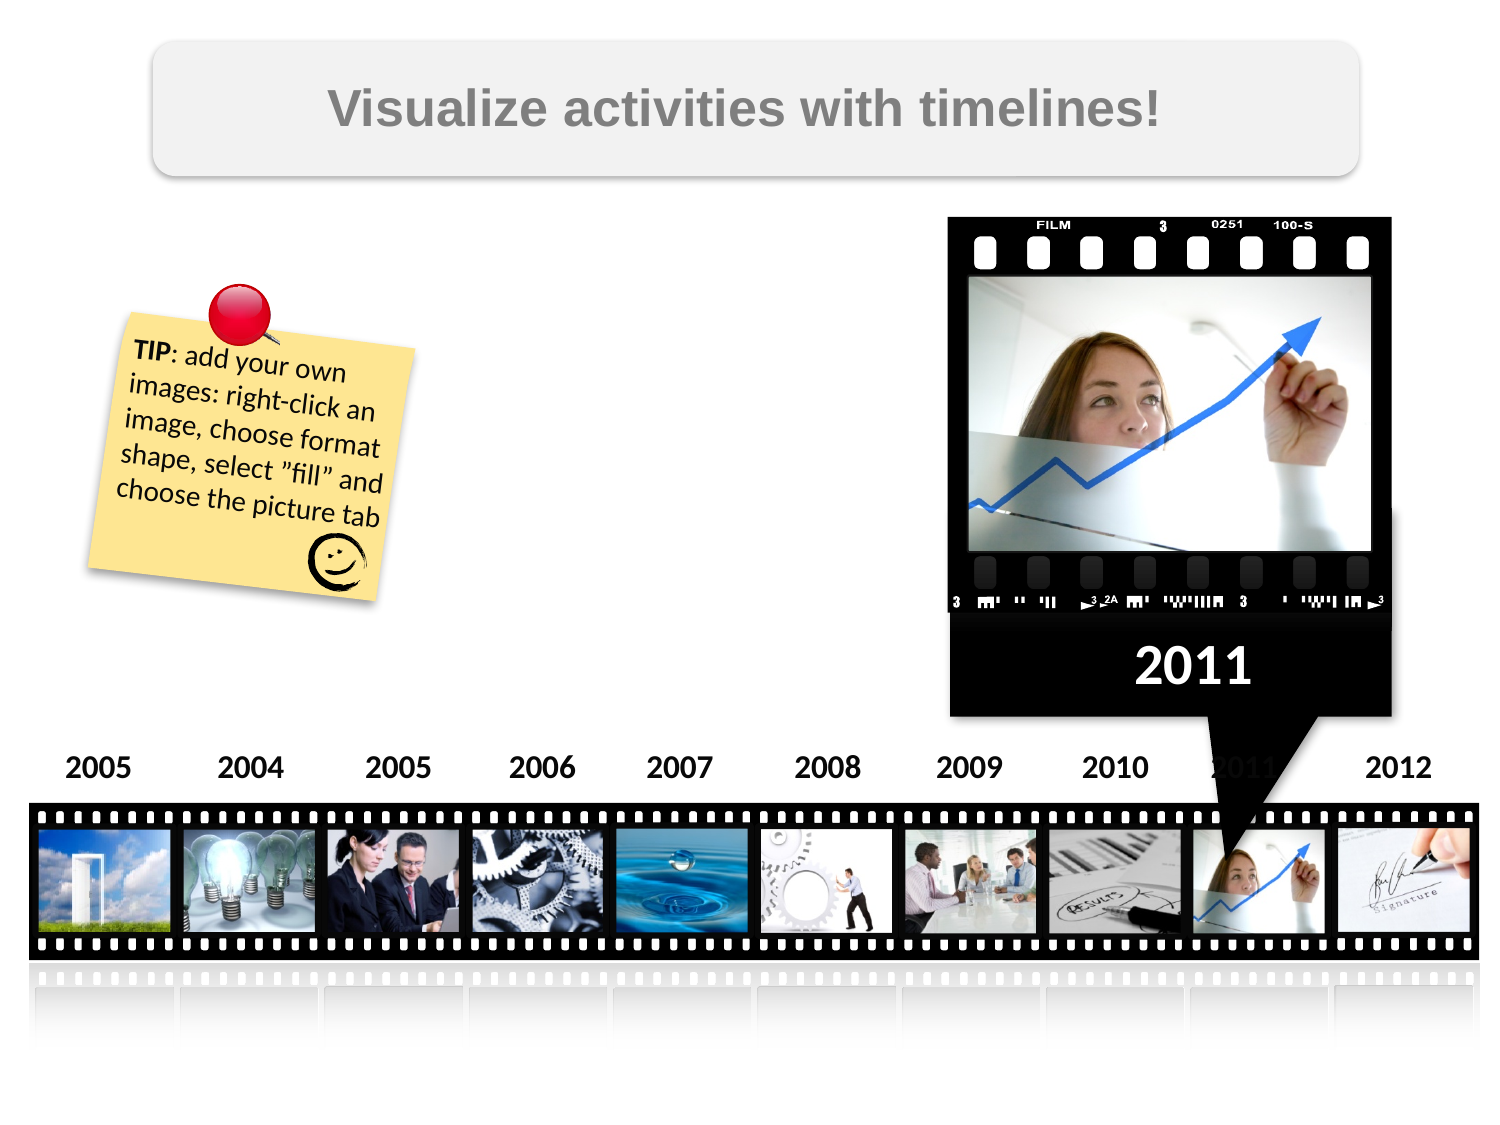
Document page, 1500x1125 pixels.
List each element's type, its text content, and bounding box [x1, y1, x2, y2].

text_box 2005 [50, 737, 155, 793]
text_box 2005 [350, 737, 455, 793]
text_box 2004 [202, 737, 307, 793]
text_box 2009 [921, 737, 1025, 793]
text_box 2006 [494, 737, 598, 793]
text_box [87, 421, 304, 593]
text_box [1217, 793, 1270, 801]
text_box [28, 802, 1480, 1121]
text_box 2012 [1350, 737, 1455, 793]
text_box 2011 [999, 621, 1388, 704]
text_box [950, 620, 1392, 745]
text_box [307, 532, 367, 592]
text_box 2007 [631, 737, 736, 793]
text_box Visualize activities with timelines! [312, 66, 1178, 145]
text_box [947, 216, 1392, 613]
text_box 2010 [1067, 737, 1171, 793]
text_box 2011 [1195, 737, 1300, 793]
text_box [208, 284, 280, 346]
text_box 2008 [779, 737, 884, 793]
text_box [364, 542, 384, 602]
text_box TIP: add your own images: right-click an image, choose format shape, select ”fill” and choose the picture tab [99, 279, 424, 545]
text_box [152, 40, 1360, 177]
